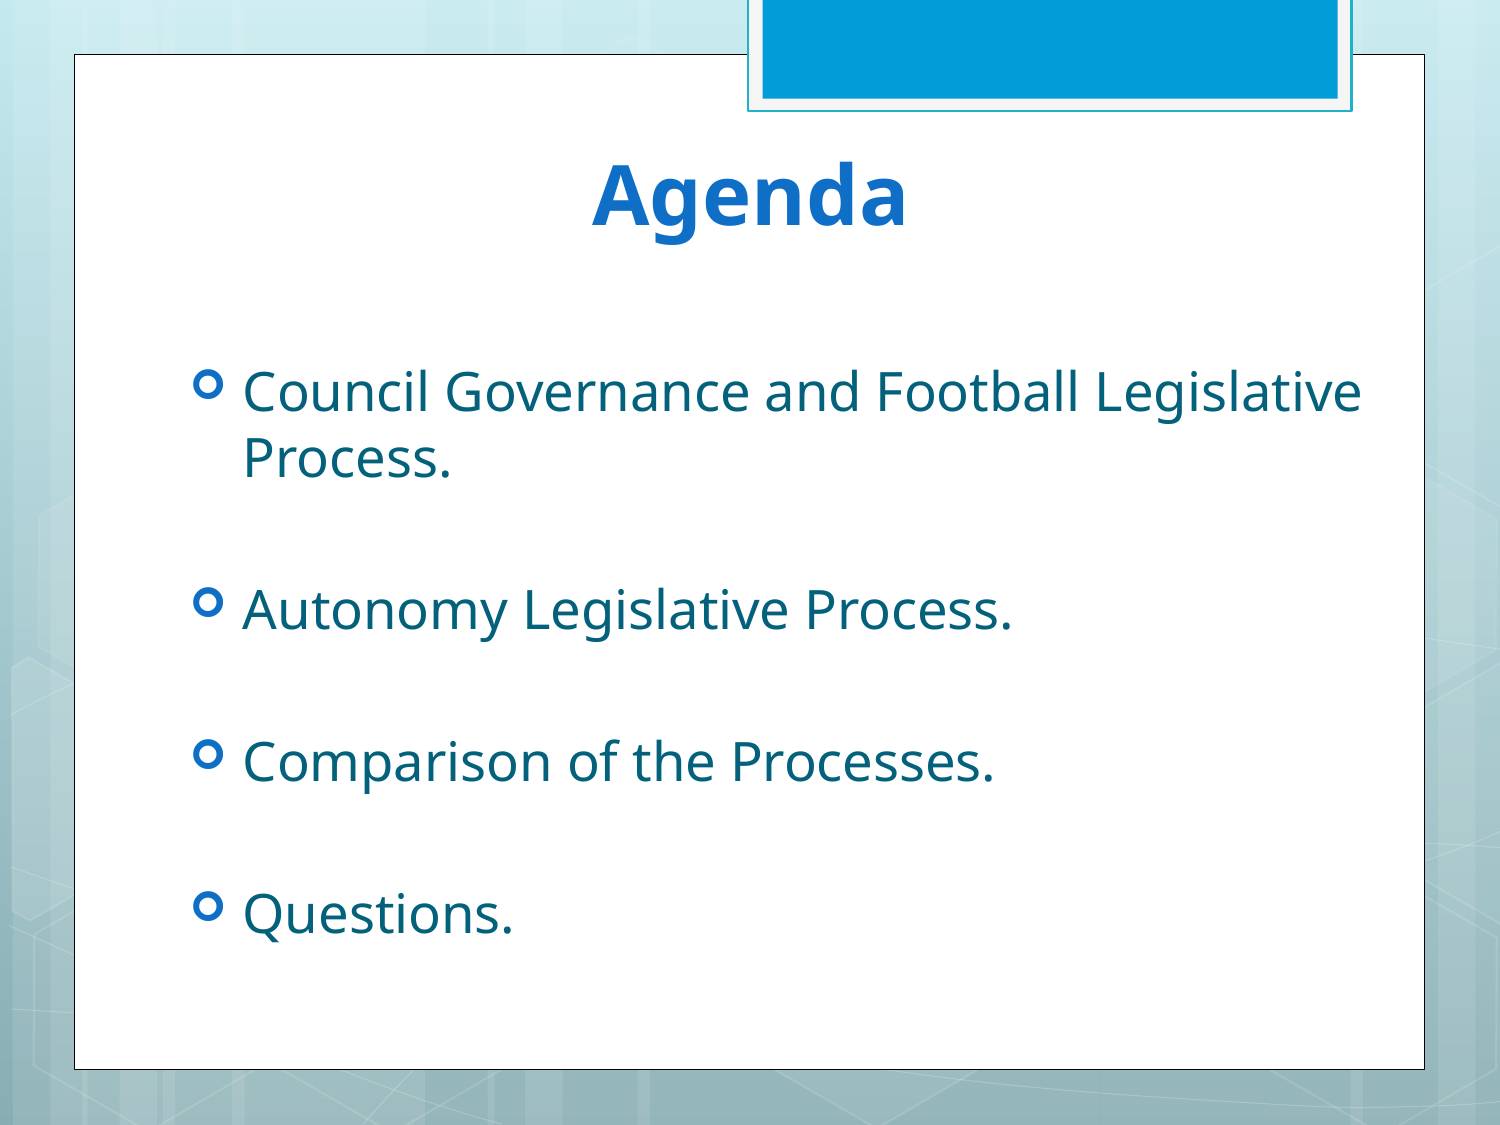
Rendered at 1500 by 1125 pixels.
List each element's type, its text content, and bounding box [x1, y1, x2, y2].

list Council Governance and Football Legislative Process. Autonomy Legislative Process. Comparison of the Processes. Questions. [174, 350, 1392, 957]
title Agenda [174, 125, 1328, 250]
